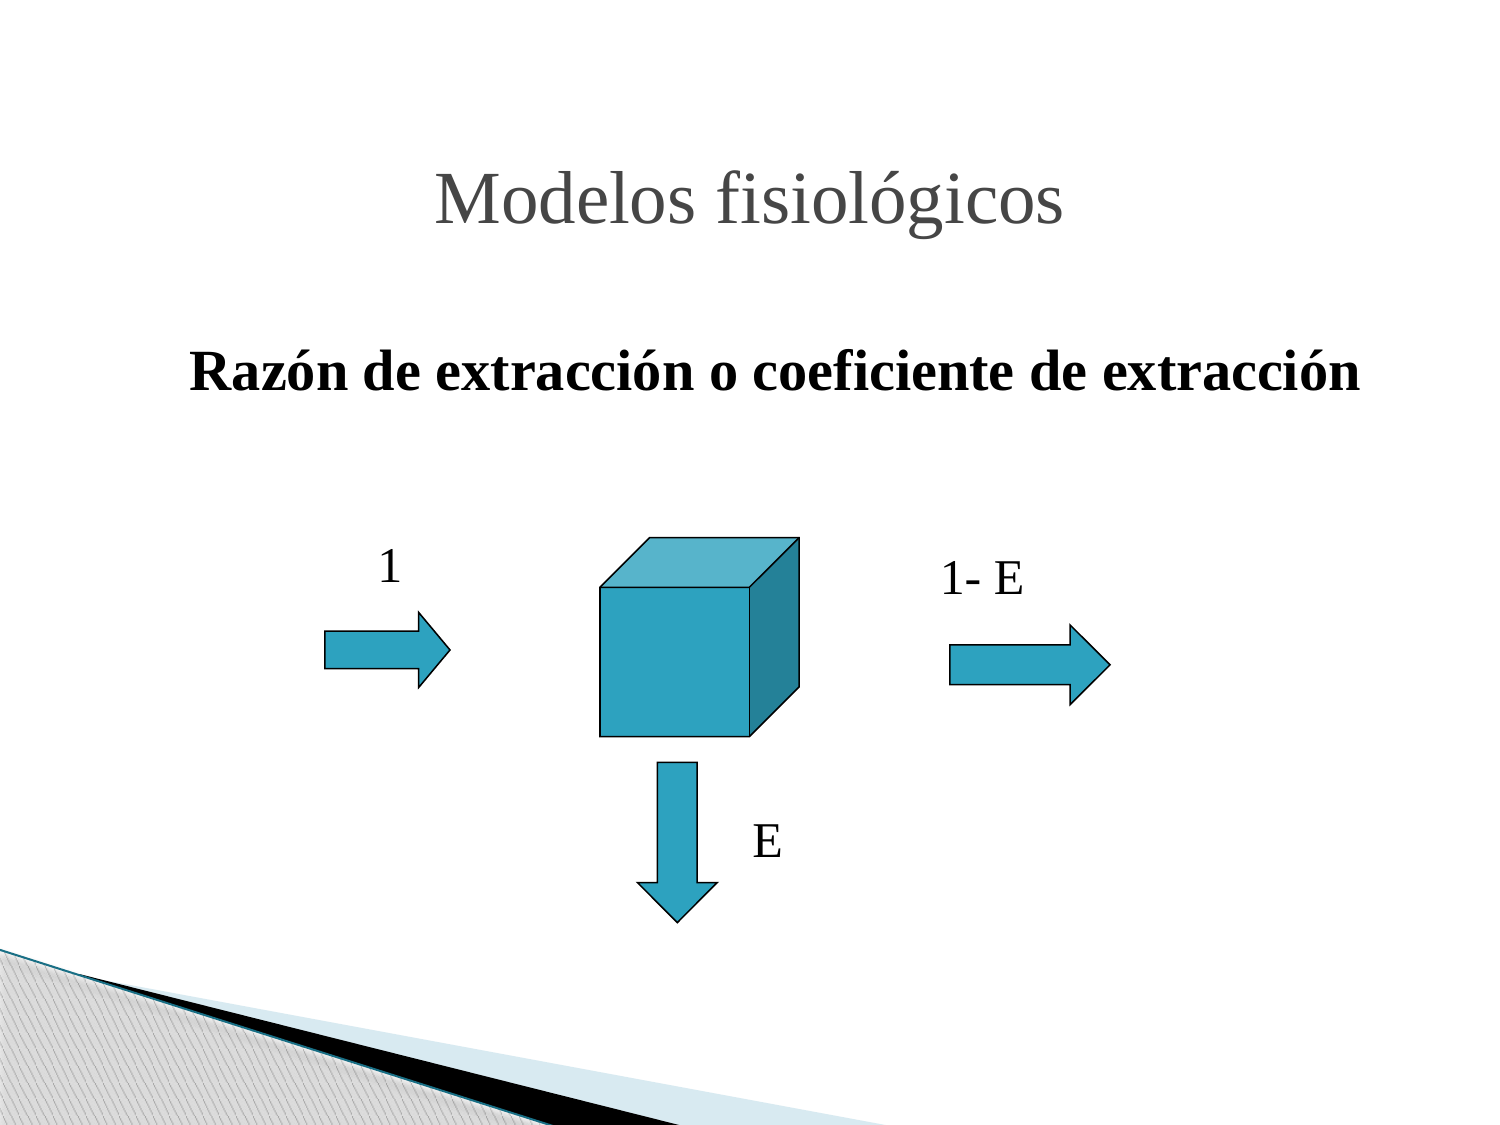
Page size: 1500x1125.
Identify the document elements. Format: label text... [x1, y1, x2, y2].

text_box 1- E [924, 537, 1125, 613]
text_box Razón de extracción o coeficiente de extracción [174, 324, 1400, 410]
text_box [112, 324, 1388, 1000]
text_box [949, 624, 1111, 705]
text_box Modelos fisiológicos [112, 99, 1388, 288]
text_box E [737, 799, 1388, 875]
text_box [637, 762, 718, 923]
text_box 1 [287, 524, 475, 600]
text_box [600, 537, 800, 737]
text_box [324, 612, 451, 688]
